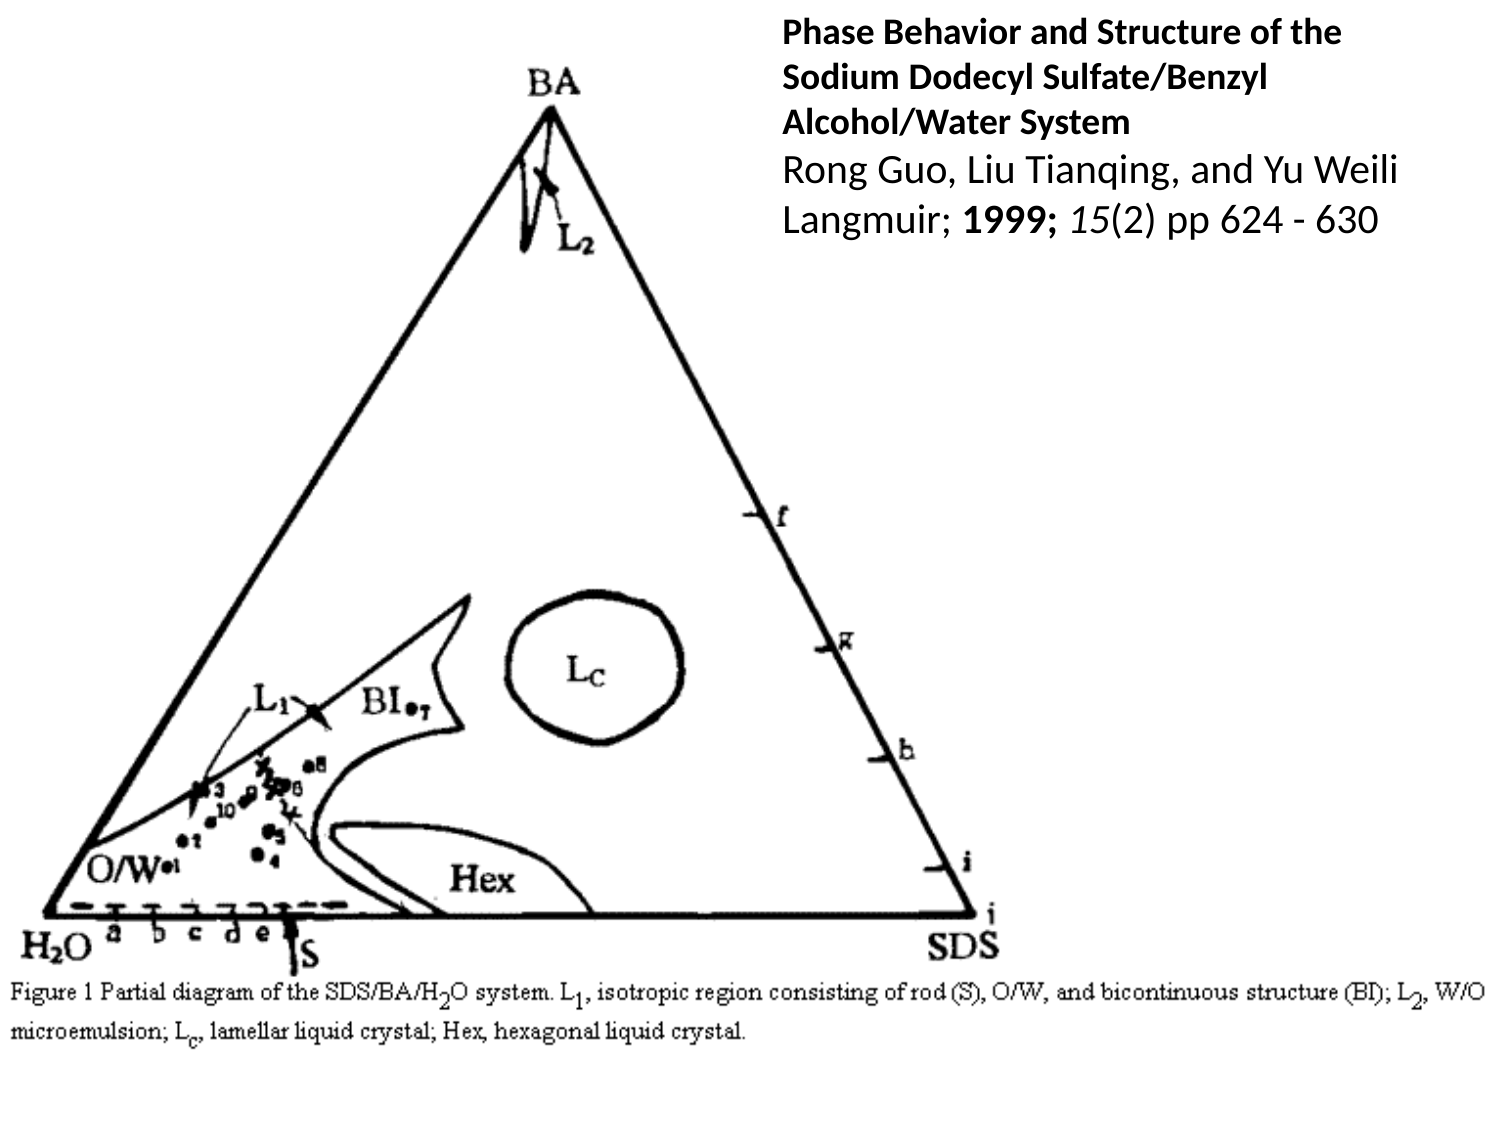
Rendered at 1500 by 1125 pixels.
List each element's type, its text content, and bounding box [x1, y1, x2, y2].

text_box Phase Behavior and Structure of the Sodium Dodecyl Sulfate/Benzyl Alcohol/Water System Rong Guo, Liu Tianqing, and Yu Weili Langmuir; 1999; 15(2) pp 624 - 630 [767, 0, 1459, 46]
picture [0, 47, 1500, 1076]
